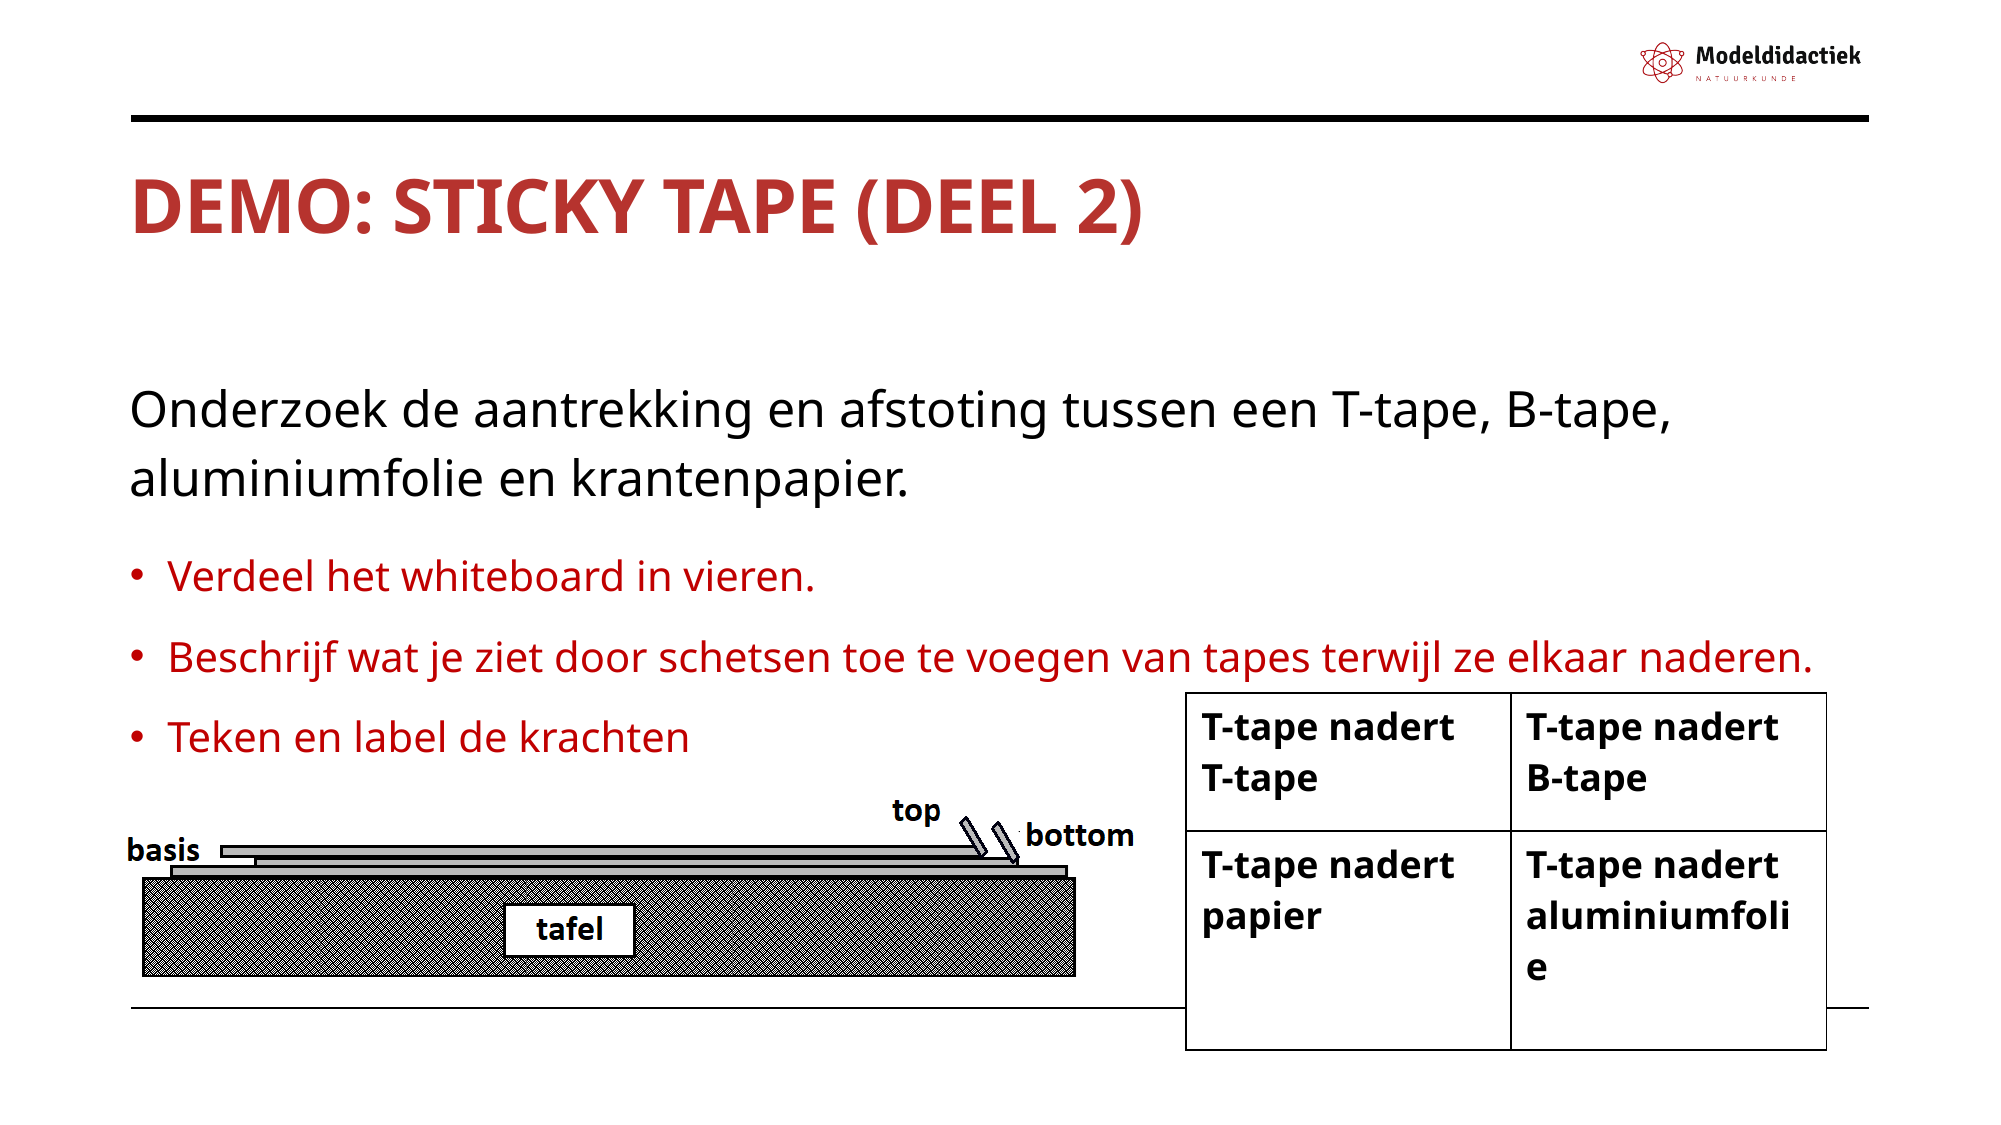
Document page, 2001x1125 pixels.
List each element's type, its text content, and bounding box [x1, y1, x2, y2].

table_cell T-tape nadert papier [1187, 832, 1510, 1049]
table_header T-tape nadert B-tape [1512, 694, 1826, 830]
table_cell T-tape nadert aluminiumfolie [1512, 832, 1826, 1049]
picture [1625, 27, 1895, 89]
list Onderzoek de aantrekking en afstoting tussen een T-tape, B-tape, aluminiumfolie en krantenpapier. Verdeel het whiteboard in vieren. Beschrijf wat je ziet door schetsen toe te voegen van tapes terwijl ze elkaar naderen. Teken en label de krachten [114, 360, 1869, 957]
title Demo: Sticky tape (deel 2) [114, 151, 1869, 360]
table_header T-tape nadert T-tape [1187, 694, 1510, 830]
picture [114, 789, 1145, 991]
